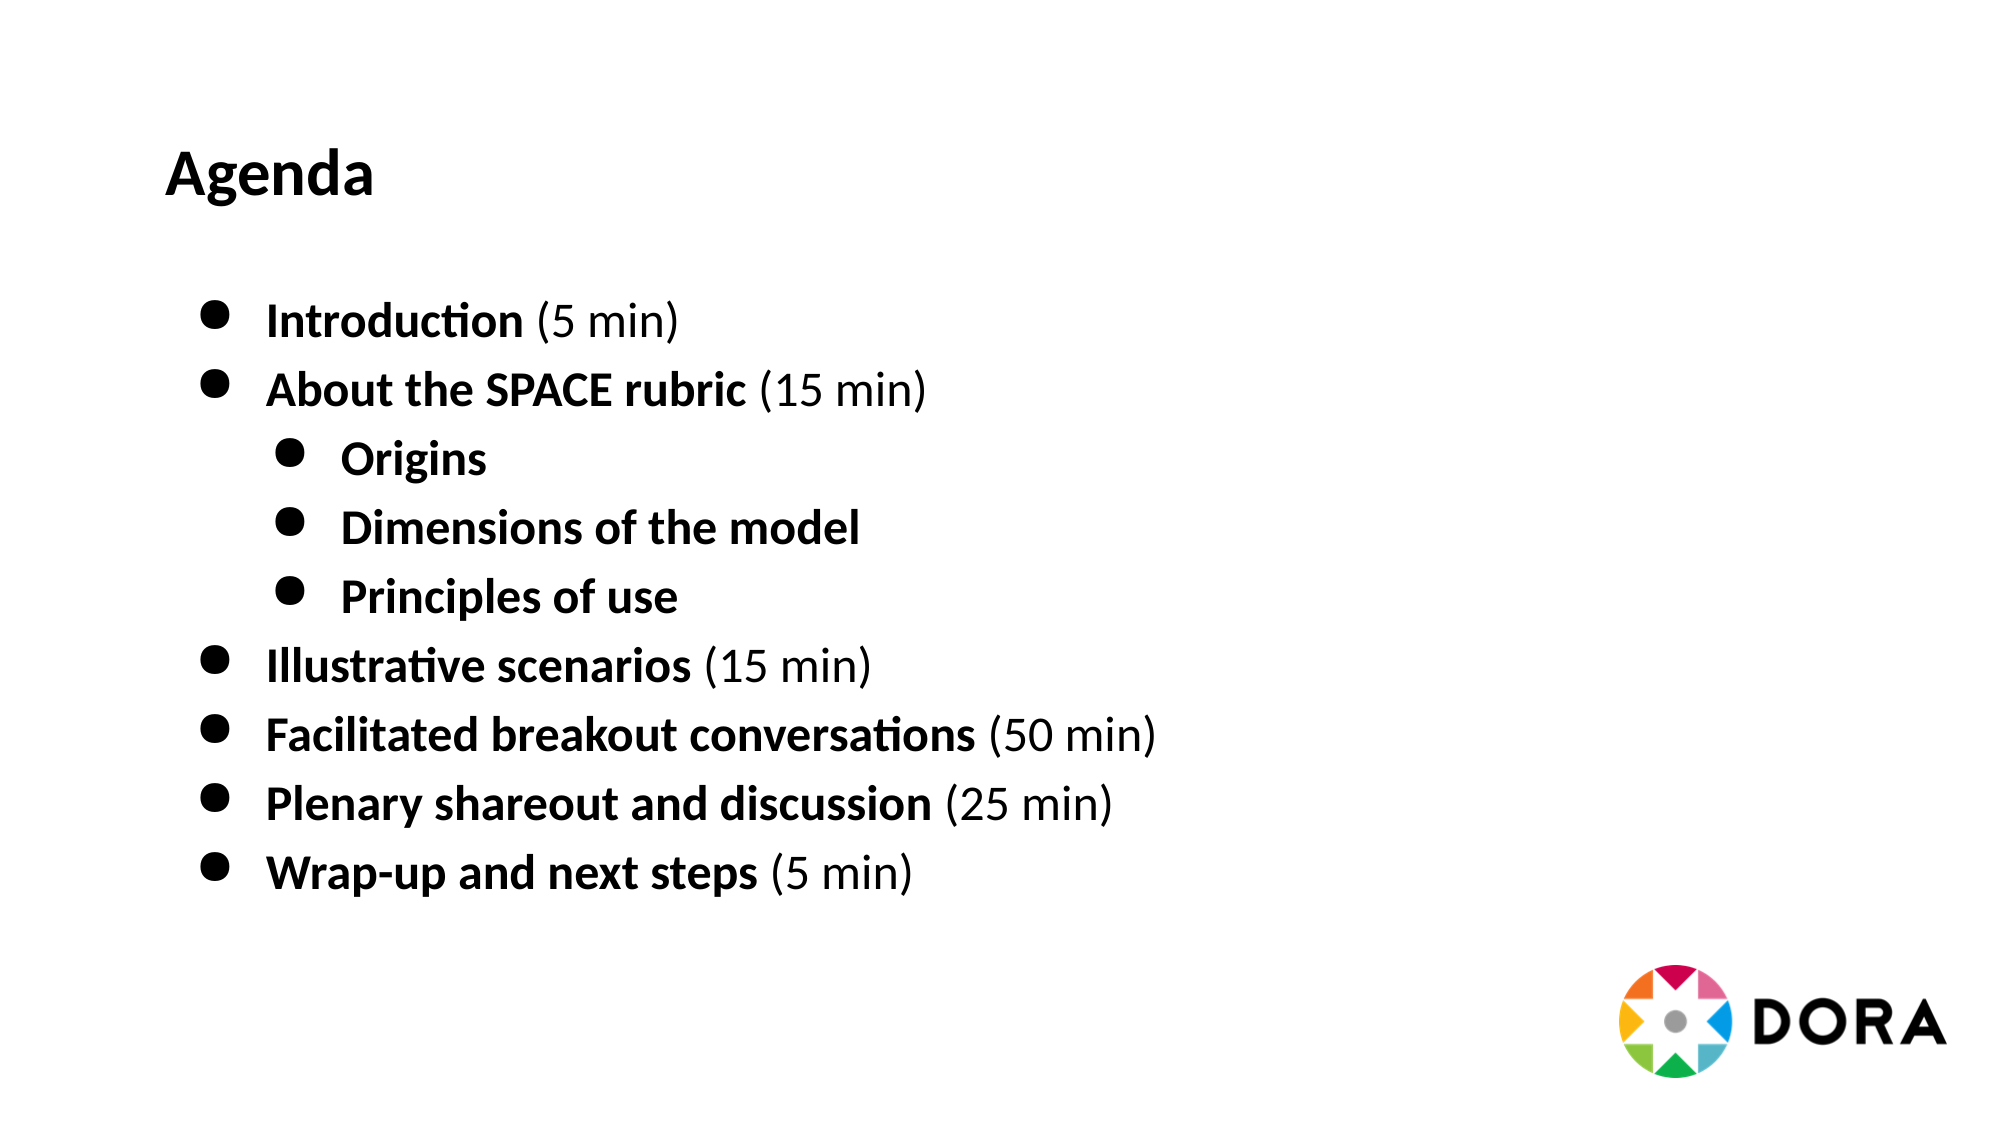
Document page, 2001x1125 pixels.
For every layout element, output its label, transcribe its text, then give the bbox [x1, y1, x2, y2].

picture [1619, 965, 1948, 1078]
text_box Agenda [145, 108, 1590, 240]
text_box Introduction (5 min) About the SPACE rubric (15 min) Origins Dimensions of the model Principles of use Illustrative scenarios (15 min) Facilitated breakout conversations (50 min) Plenary shareout and discussion (25 min) Wrap-up and next steps (5 min) [145, 258, 1897, 1107]
